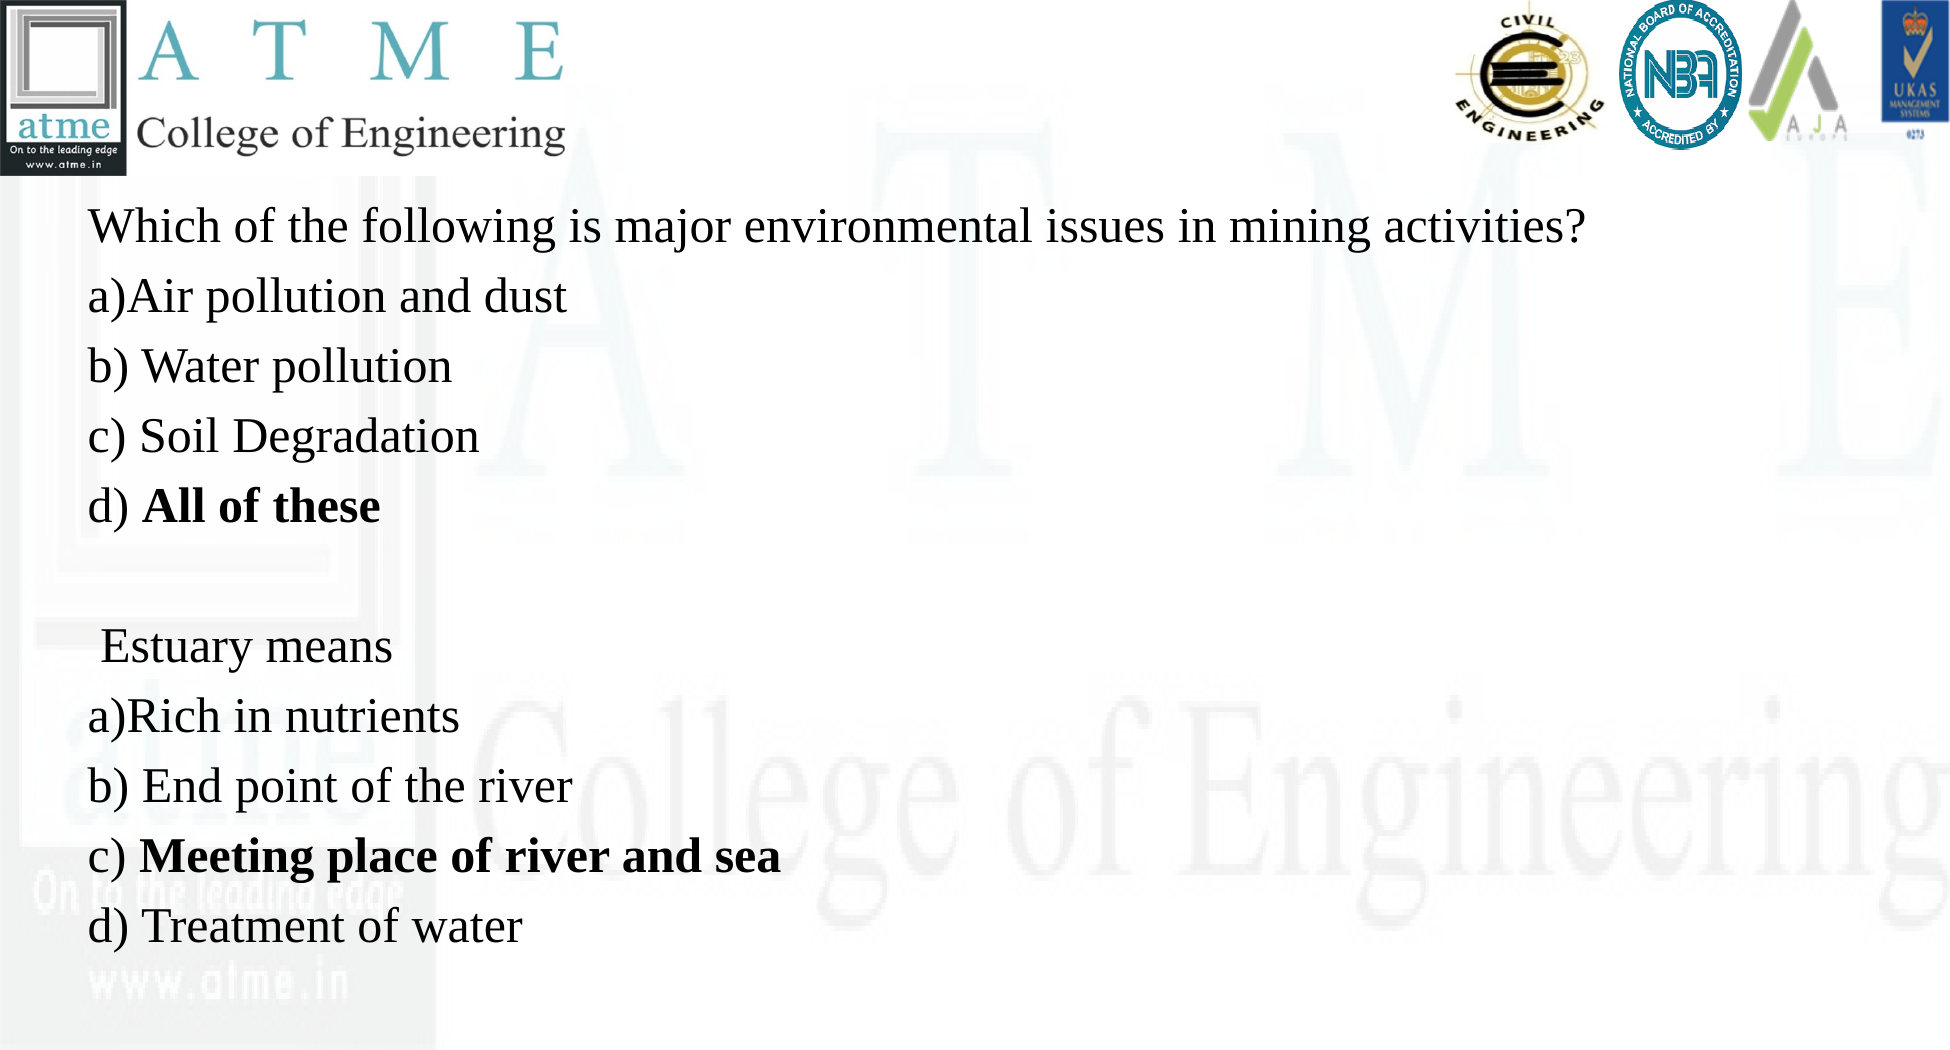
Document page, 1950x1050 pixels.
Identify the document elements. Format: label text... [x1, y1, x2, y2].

picture [1748, 0, 1950, 142]
list Which of the following is major environmental issues in mining activities? a)Air pollution and dust b) Water pollution c) Soil Degradation d) All of these Estuary means a)Rich in nutrients b) End point of the river c) Meeting place of river and sea d) Treatment of water [72, 185, 1861, 1019]
picture [1697, 0, 1742, 54]
picture [1666, 139, 1680, 144]
picture [1619, 0, 1727, 151]
picture [1684, 94, 1742, 151]
picture [0, 0, 566, 177]
picture [1697, 9, 1702, 17]
picture [1455, 0, 1606, 144]
picture [1725, 98, 1730, 109]
picture [1683, 133, 1697, 137]
picture [1716, 113, 1721, 129]
picture [1728, 89, 1736, 95]
